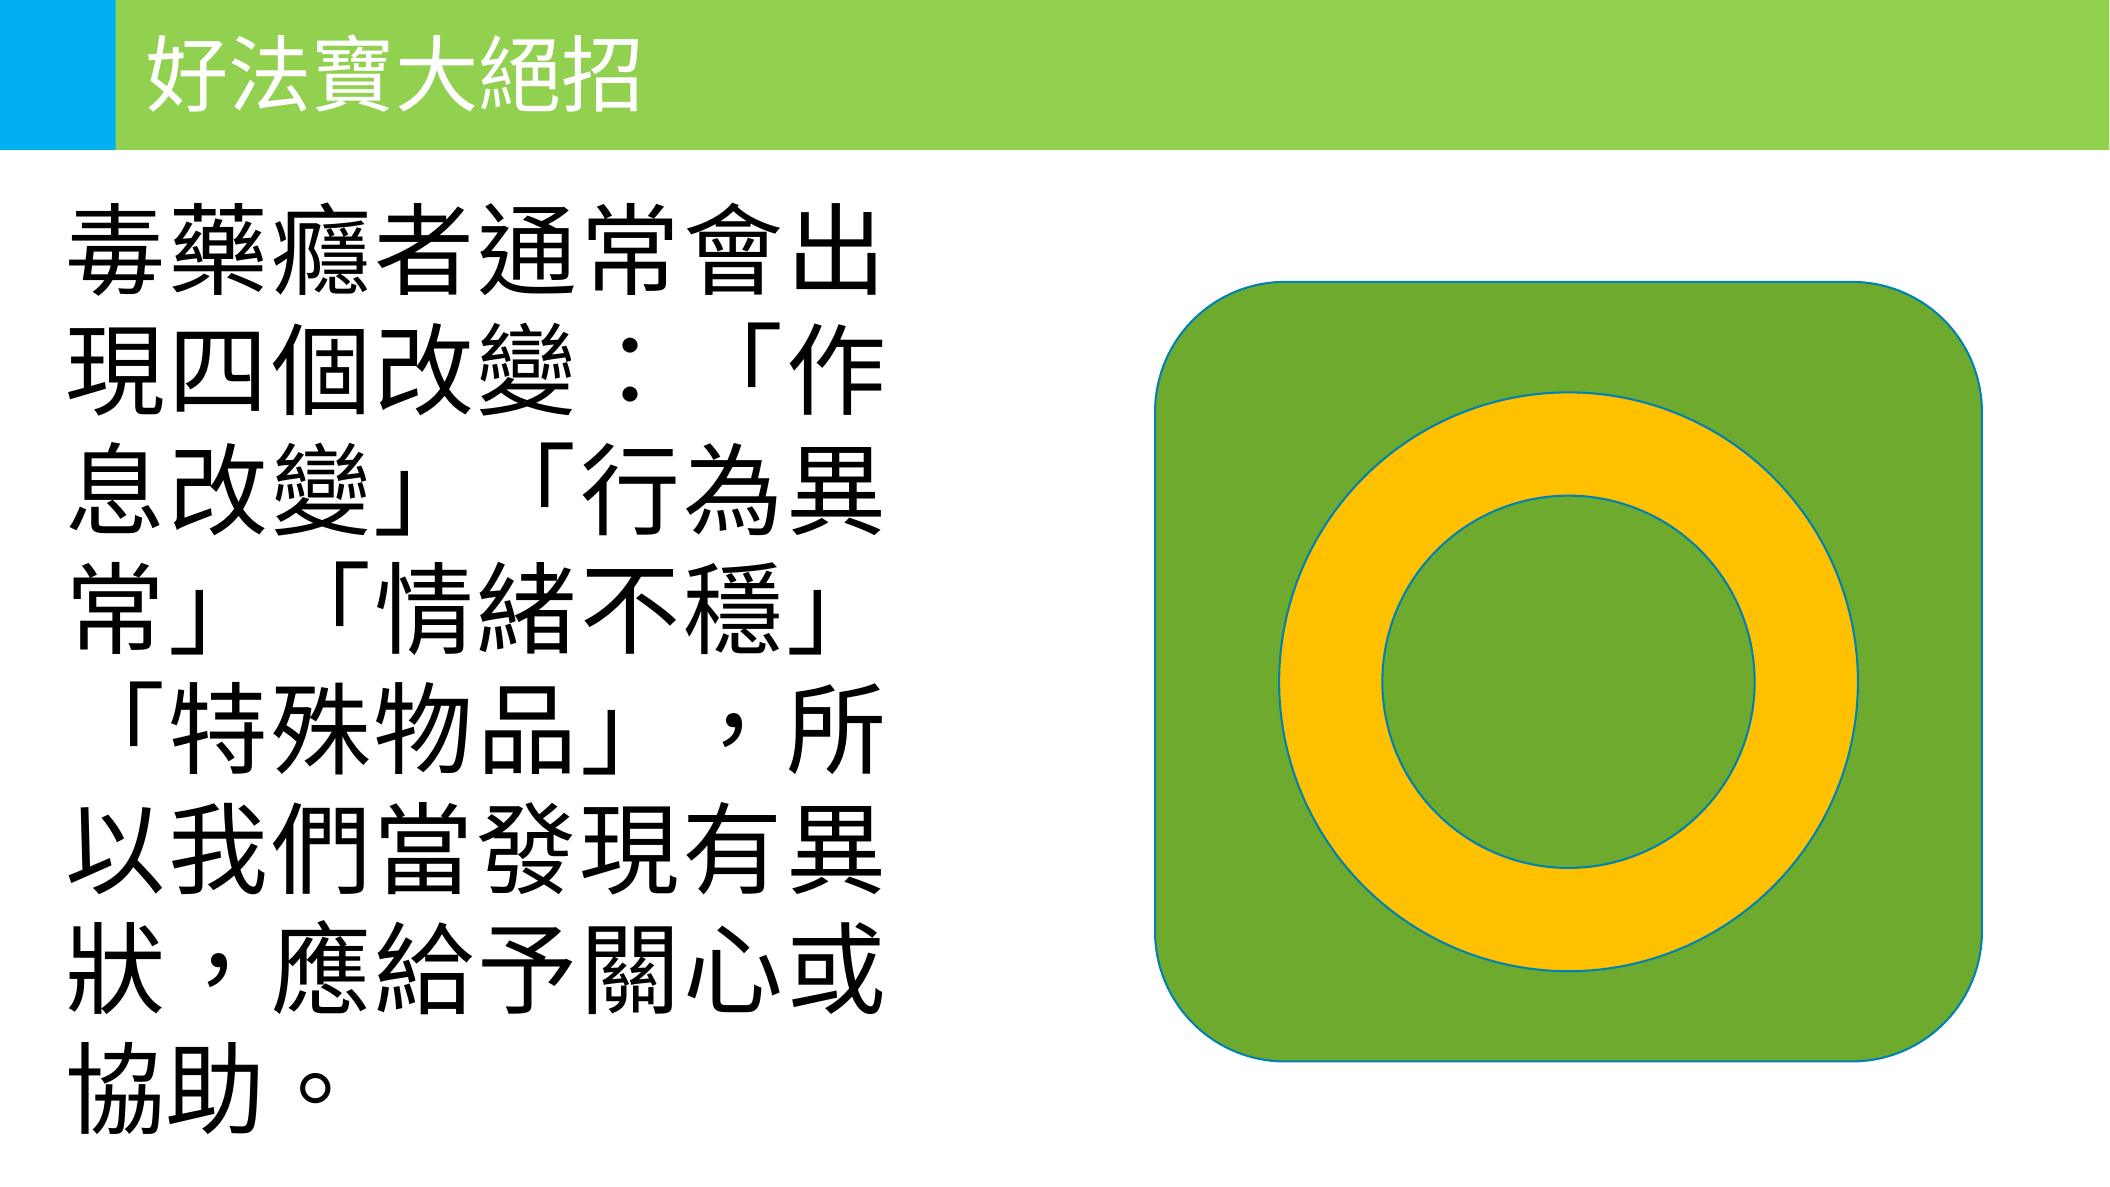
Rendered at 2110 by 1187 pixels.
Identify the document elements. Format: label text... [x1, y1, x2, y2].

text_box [1155, 281, 1982, 1062]
text_box 好法寶大絕招 [130, 14, 660, 130]
text_box 毒藥癮者通常會出現四個改變：「作息改變」「行為異常」「情緒不穩」「特殊物品」，所以我們當發現有異狀，應給予關心或協助。 [50, 179, 902, 1154]
